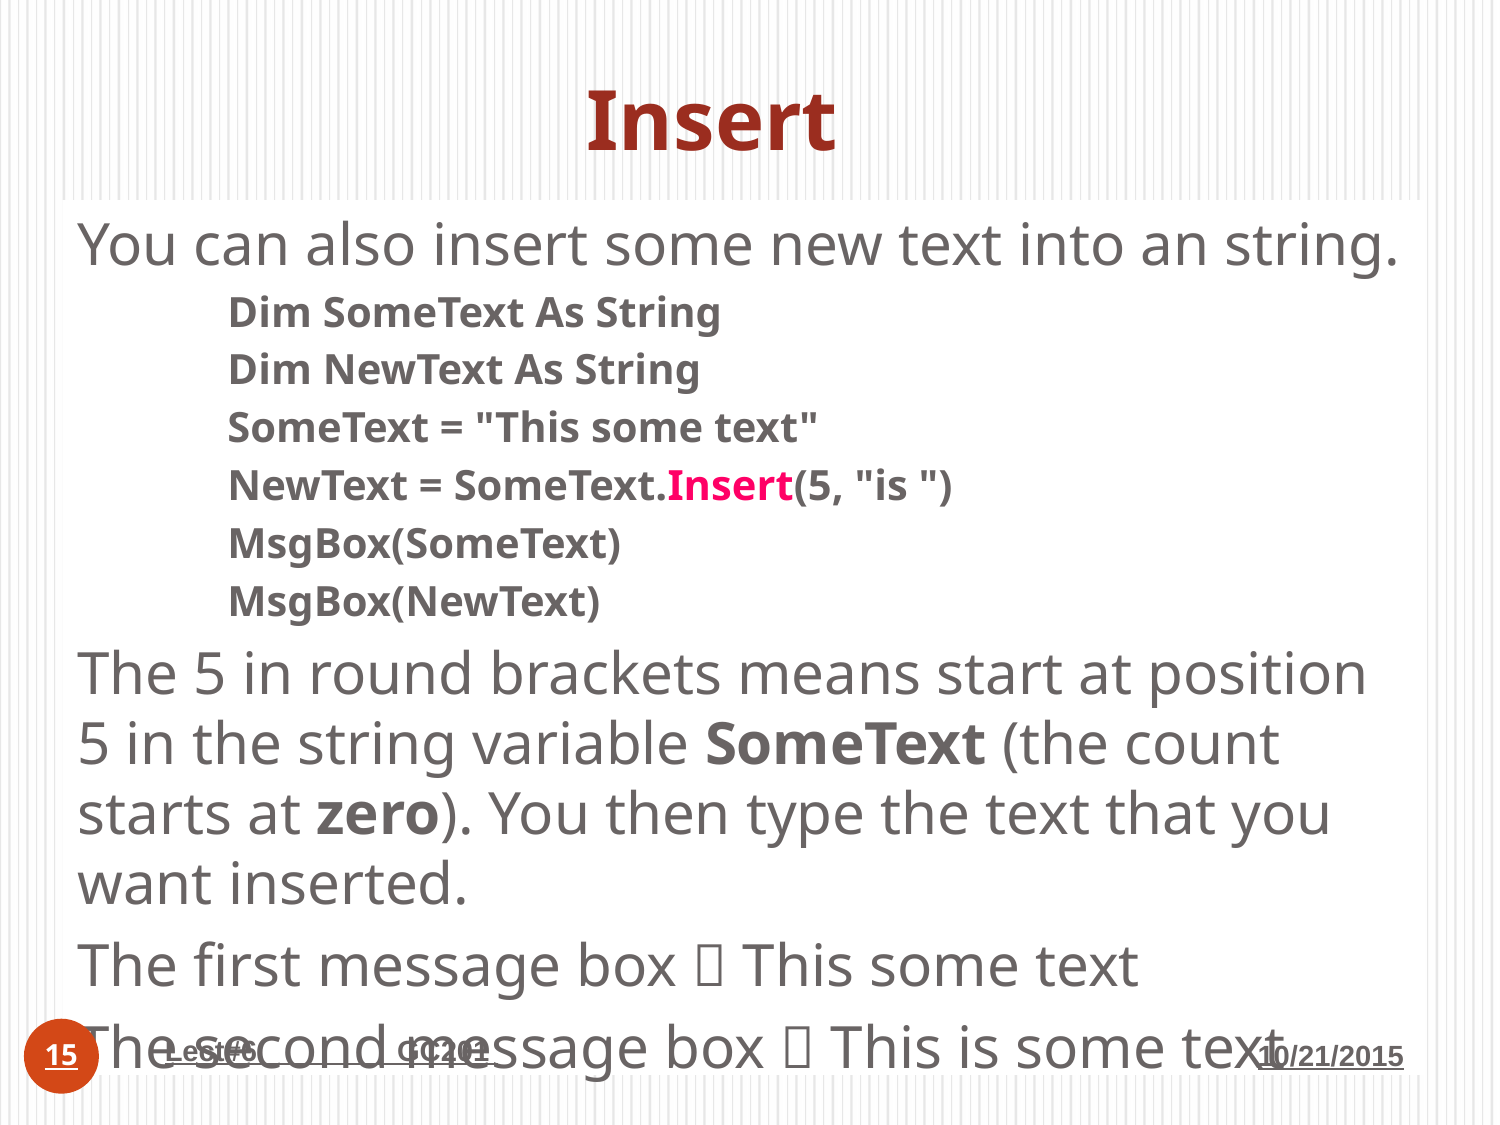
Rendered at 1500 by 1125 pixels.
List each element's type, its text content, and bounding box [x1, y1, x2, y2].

slide_number 15 [23, 1018, 99, 1094]
title Insert [37, 0, 1388, 242]
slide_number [1012, 1015, 1419, 1094]
footer Lect#6 GC201 [150, 1012, 800, 1088]
subtitle You can also insert some new text into an string. Dim SomeText As String Dim NewText As String SomeText = "This some text" NewText = SomeText.Insert(5, "is ") MsgBox(SomeText) MsgBox(NewText) The 5 in round brackets means start at position 5 in the string variable SomeText (the count starts at zero). You then type the text that you want inserted. The first message box  This some text The second message box  This is some text [62, 199, 1426, 1076]
